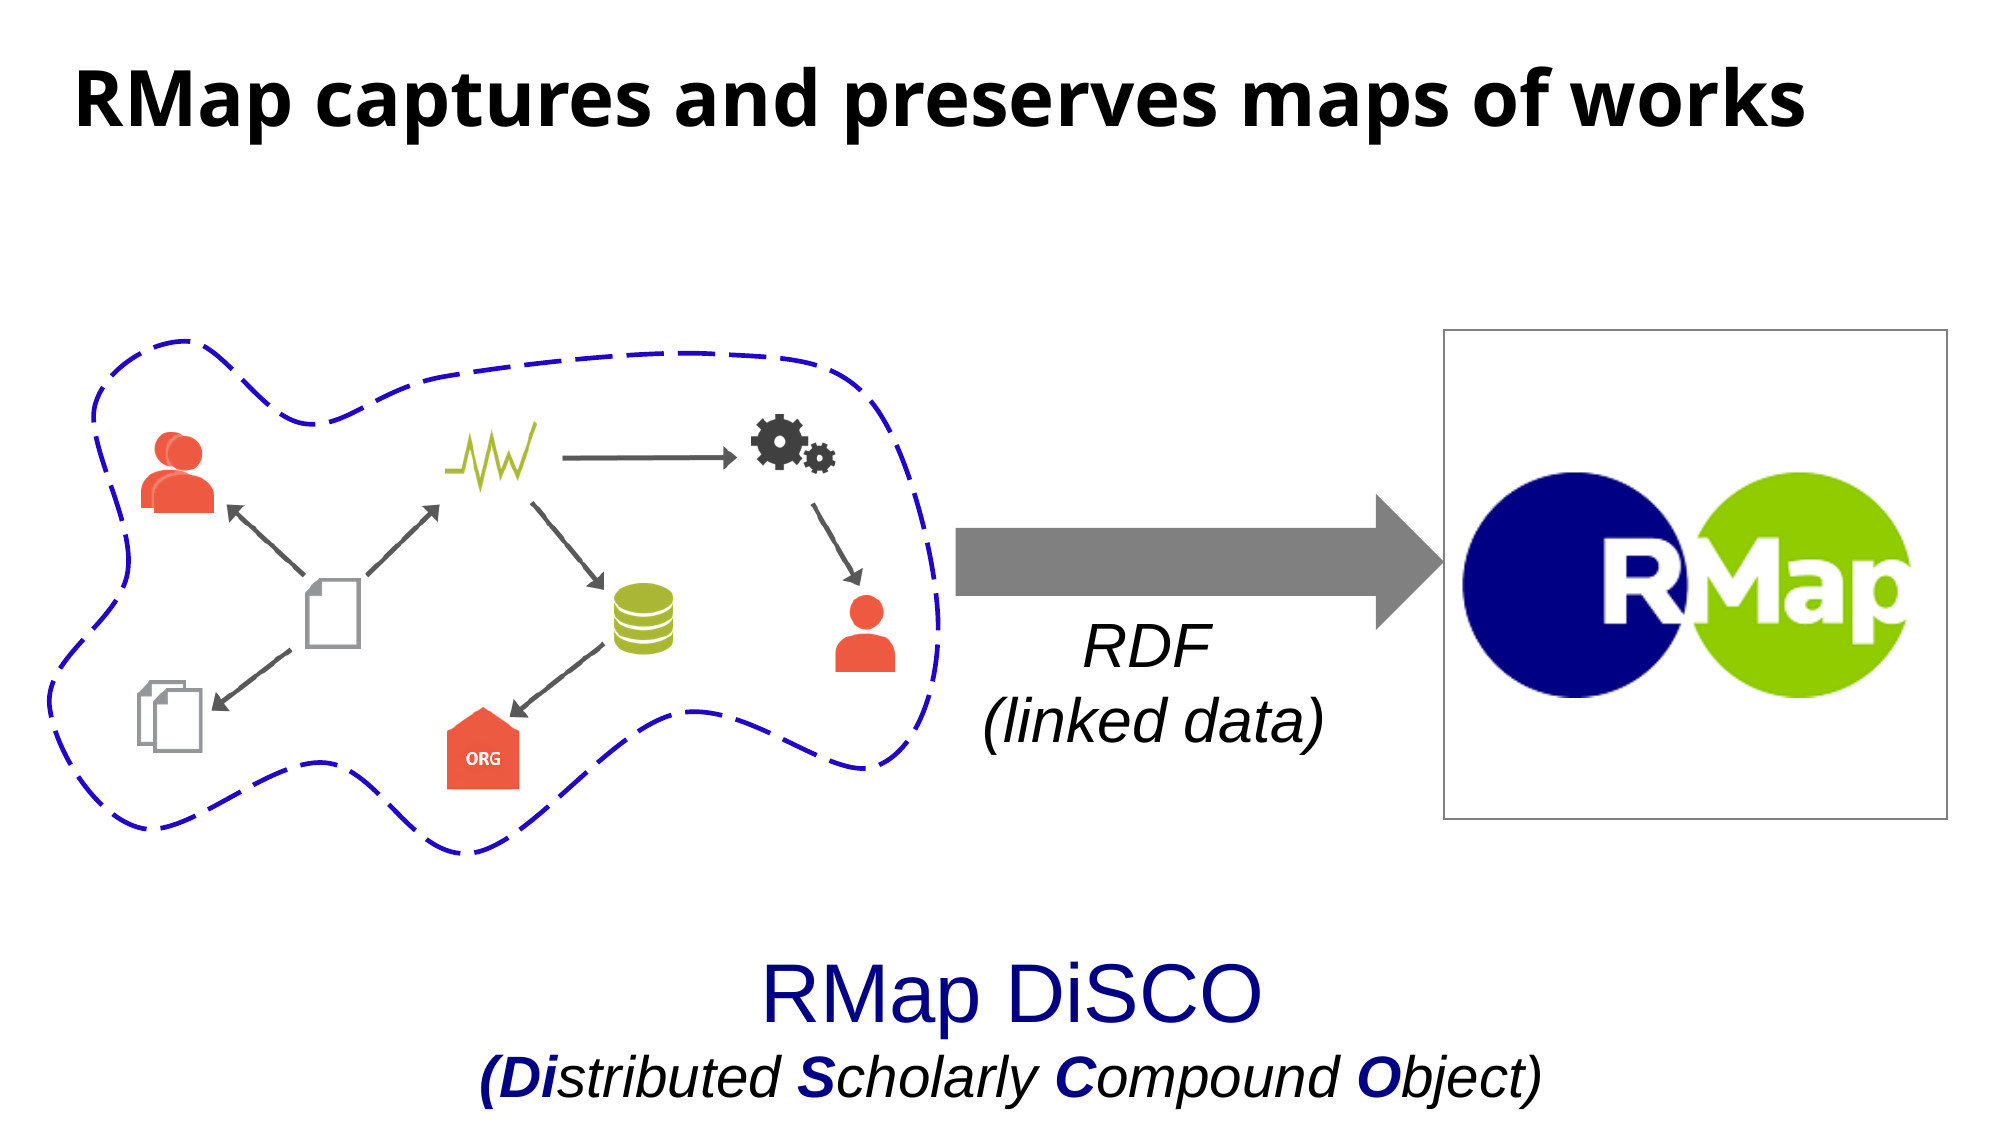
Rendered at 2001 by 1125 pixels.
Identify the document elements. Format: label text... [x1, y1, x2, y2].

text_box [954, 491, 1446, 606]
text_box [48, 606, 219, 831]
text_box [347, 352, 881, 414]
text_box RMap DiSCO (Distributed Scholarly Compound Object) [422, 931, 1602, 1117]
picture [112, 414, 908, 804]
text_box RDF (linked data) [908, 597, 1402, 763]
text_box [908, 474, 940, 741]
text_box [1443, 329, 1948, 820]
picture [1461, 471, 1915, 698]
text_box [92, 340, 283, 493]
text_box [387, 804, 552, 855]
title RMap captures and preserves maps of works [57, 26, 2000, 177]
